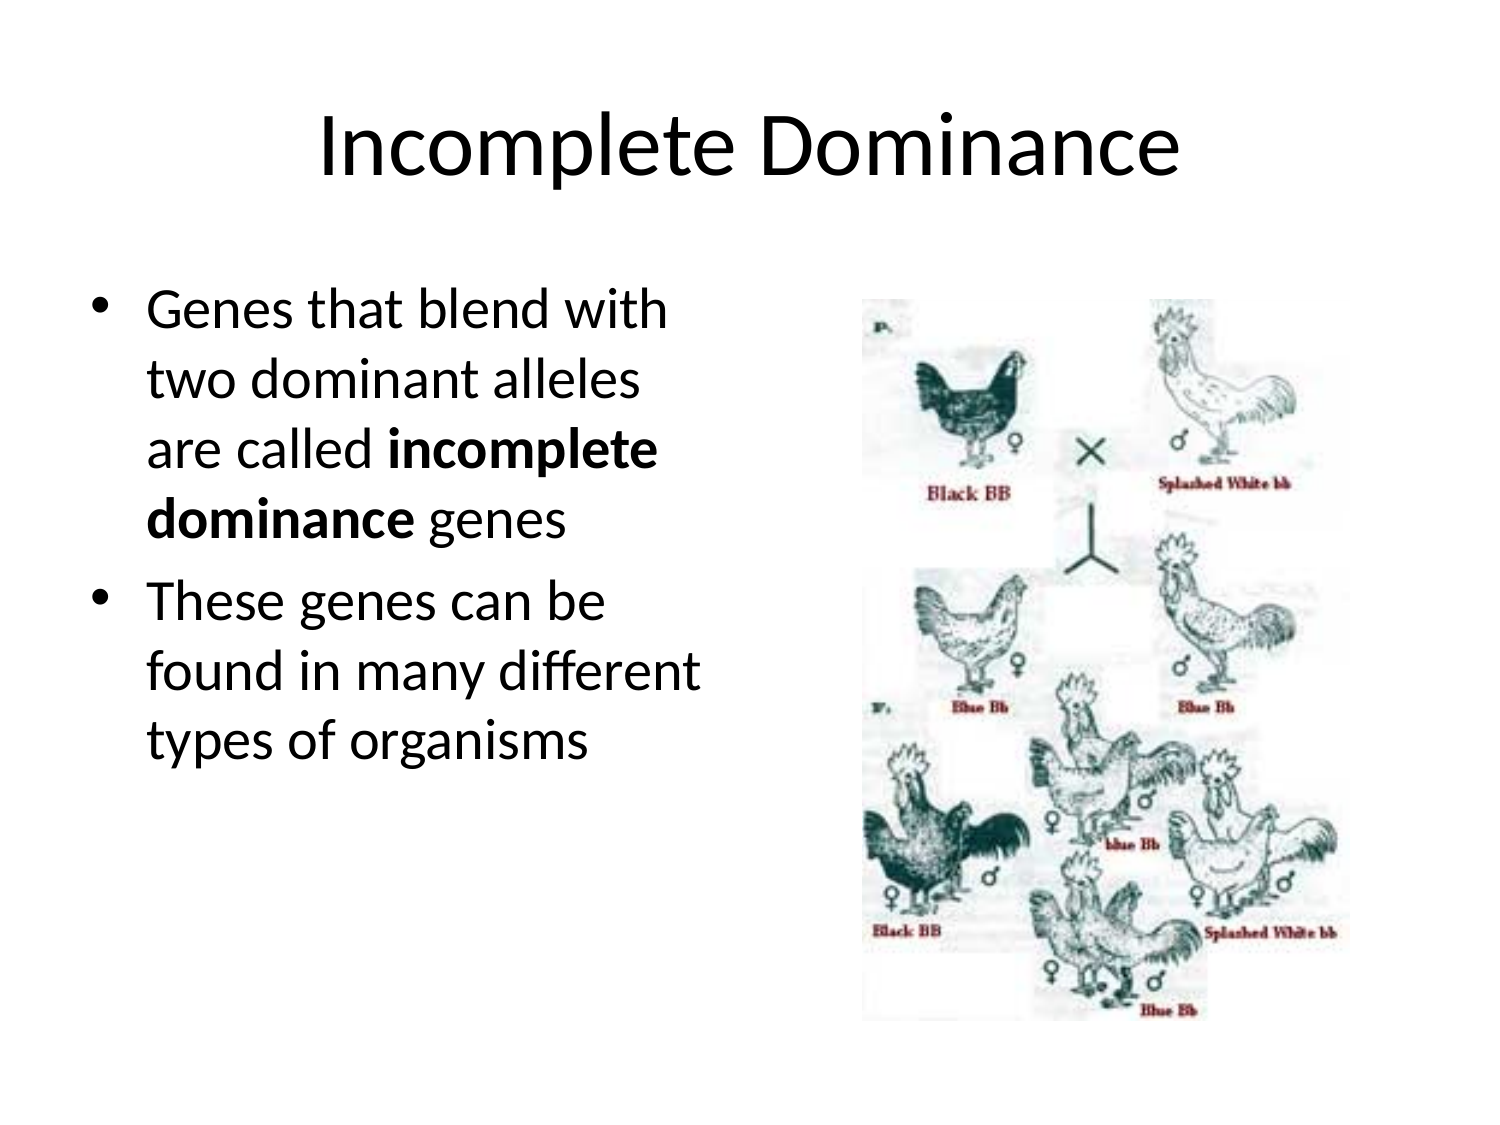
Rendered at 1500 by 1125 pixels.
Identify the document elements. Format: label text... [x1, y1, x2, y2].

list Genes that blend with two dominant alleles are called incomplete dominance genes These genes can be found in many different types of organisms [75, 262, 738, 1005]
picture [862, 299, 1351, 1021]
title Incomplete Dominance [75, 45, 1425, 233]
